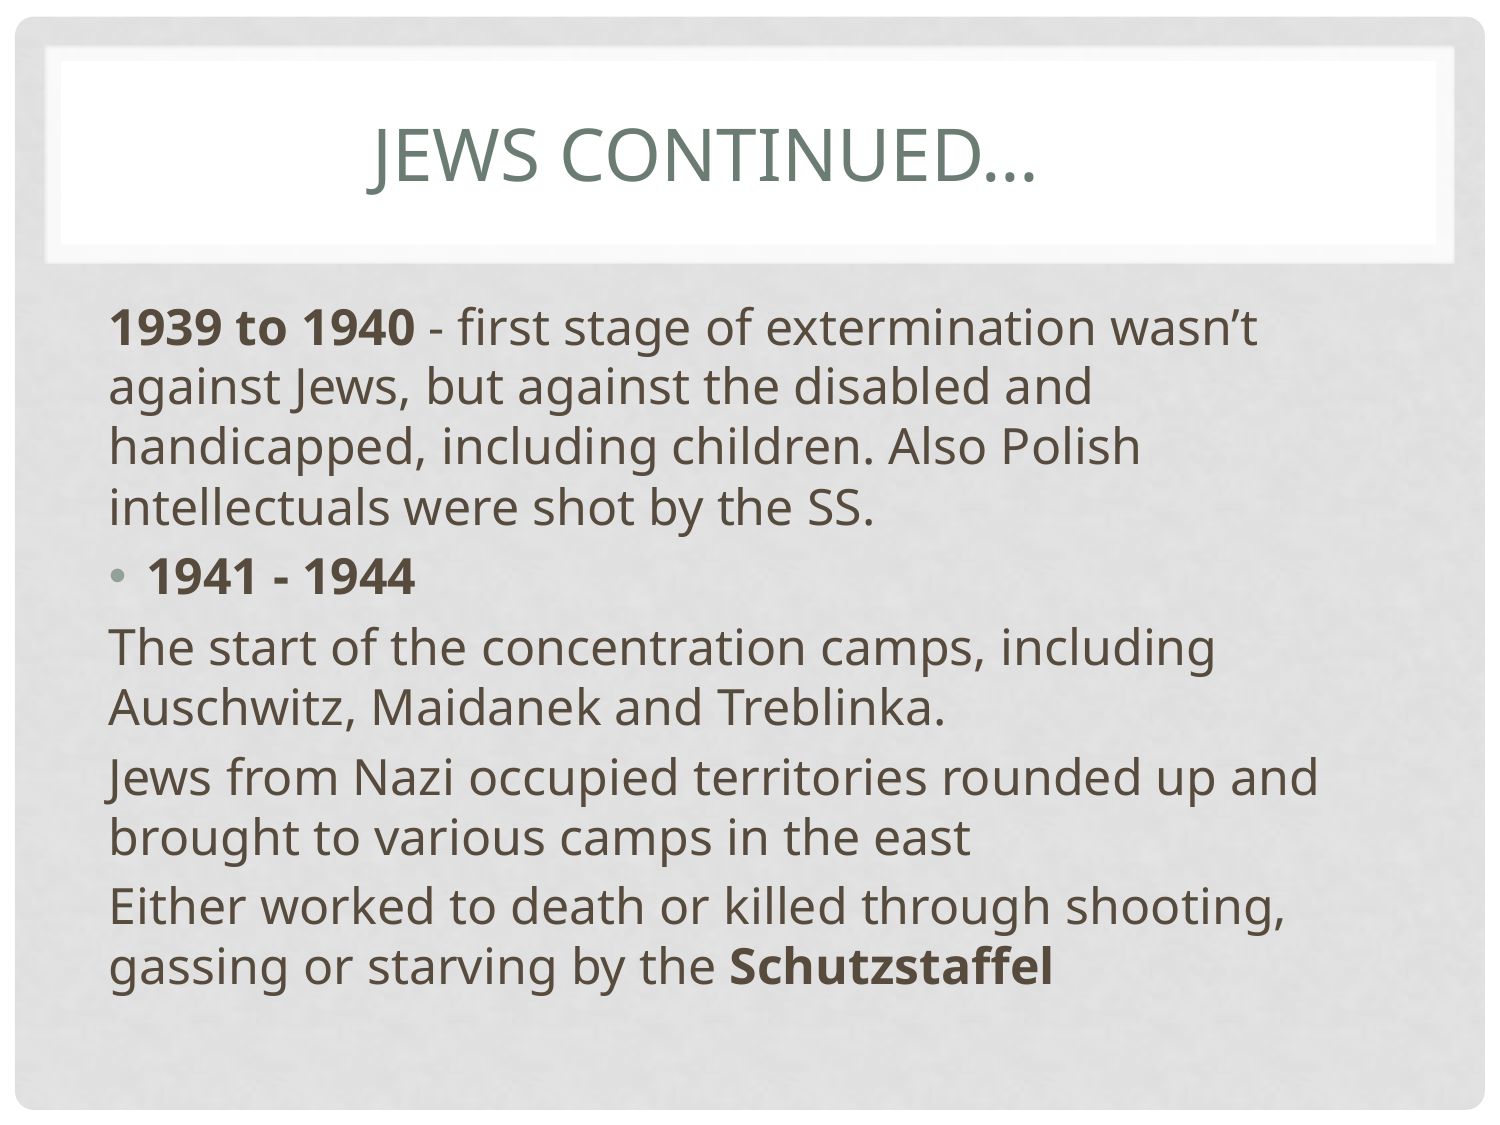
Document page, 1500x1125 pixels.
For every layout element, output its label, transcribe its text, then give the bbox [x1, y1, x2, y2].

list 1939 to 1940 - first stage of extermination wasn’t against Jews, but against the disabled and handicapped, including children. Also Polish intellectuals were shot by the SS. 1941 - 1944 The start of the concentration camps, including Auschwitz, Maidanek and Treblinka. Jews from Nazi occupied territories rounded up and brought to various camps in the east Either worked to death or killed through shooting, gassing or starving by the Schutzstaffel [75, 287, 1425, 1005]
title Jews continued… [69, 66, 1425, 238]
